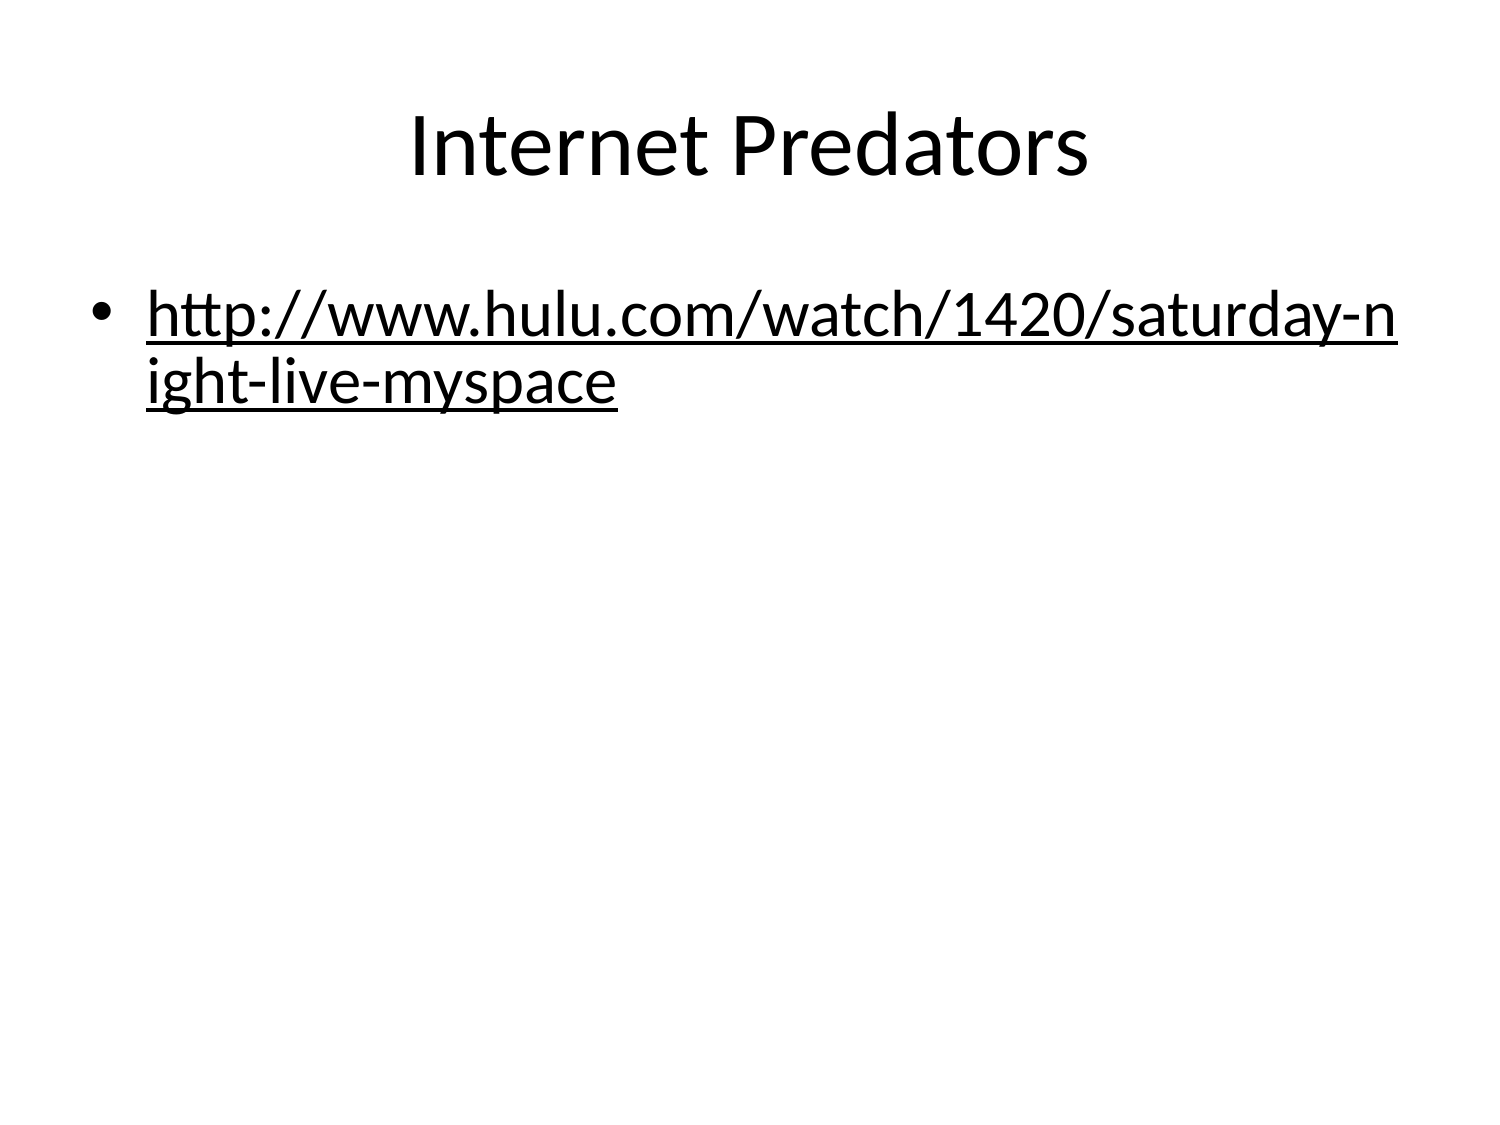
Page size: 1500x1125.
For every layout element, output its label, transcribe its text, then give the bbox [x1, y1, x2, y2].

title Internet Predators [75, 45, 1425, 233]
list http://www.hulu.com/watch/1420/saturday-night-live-myspace [75, 262, 1425, 1005]
